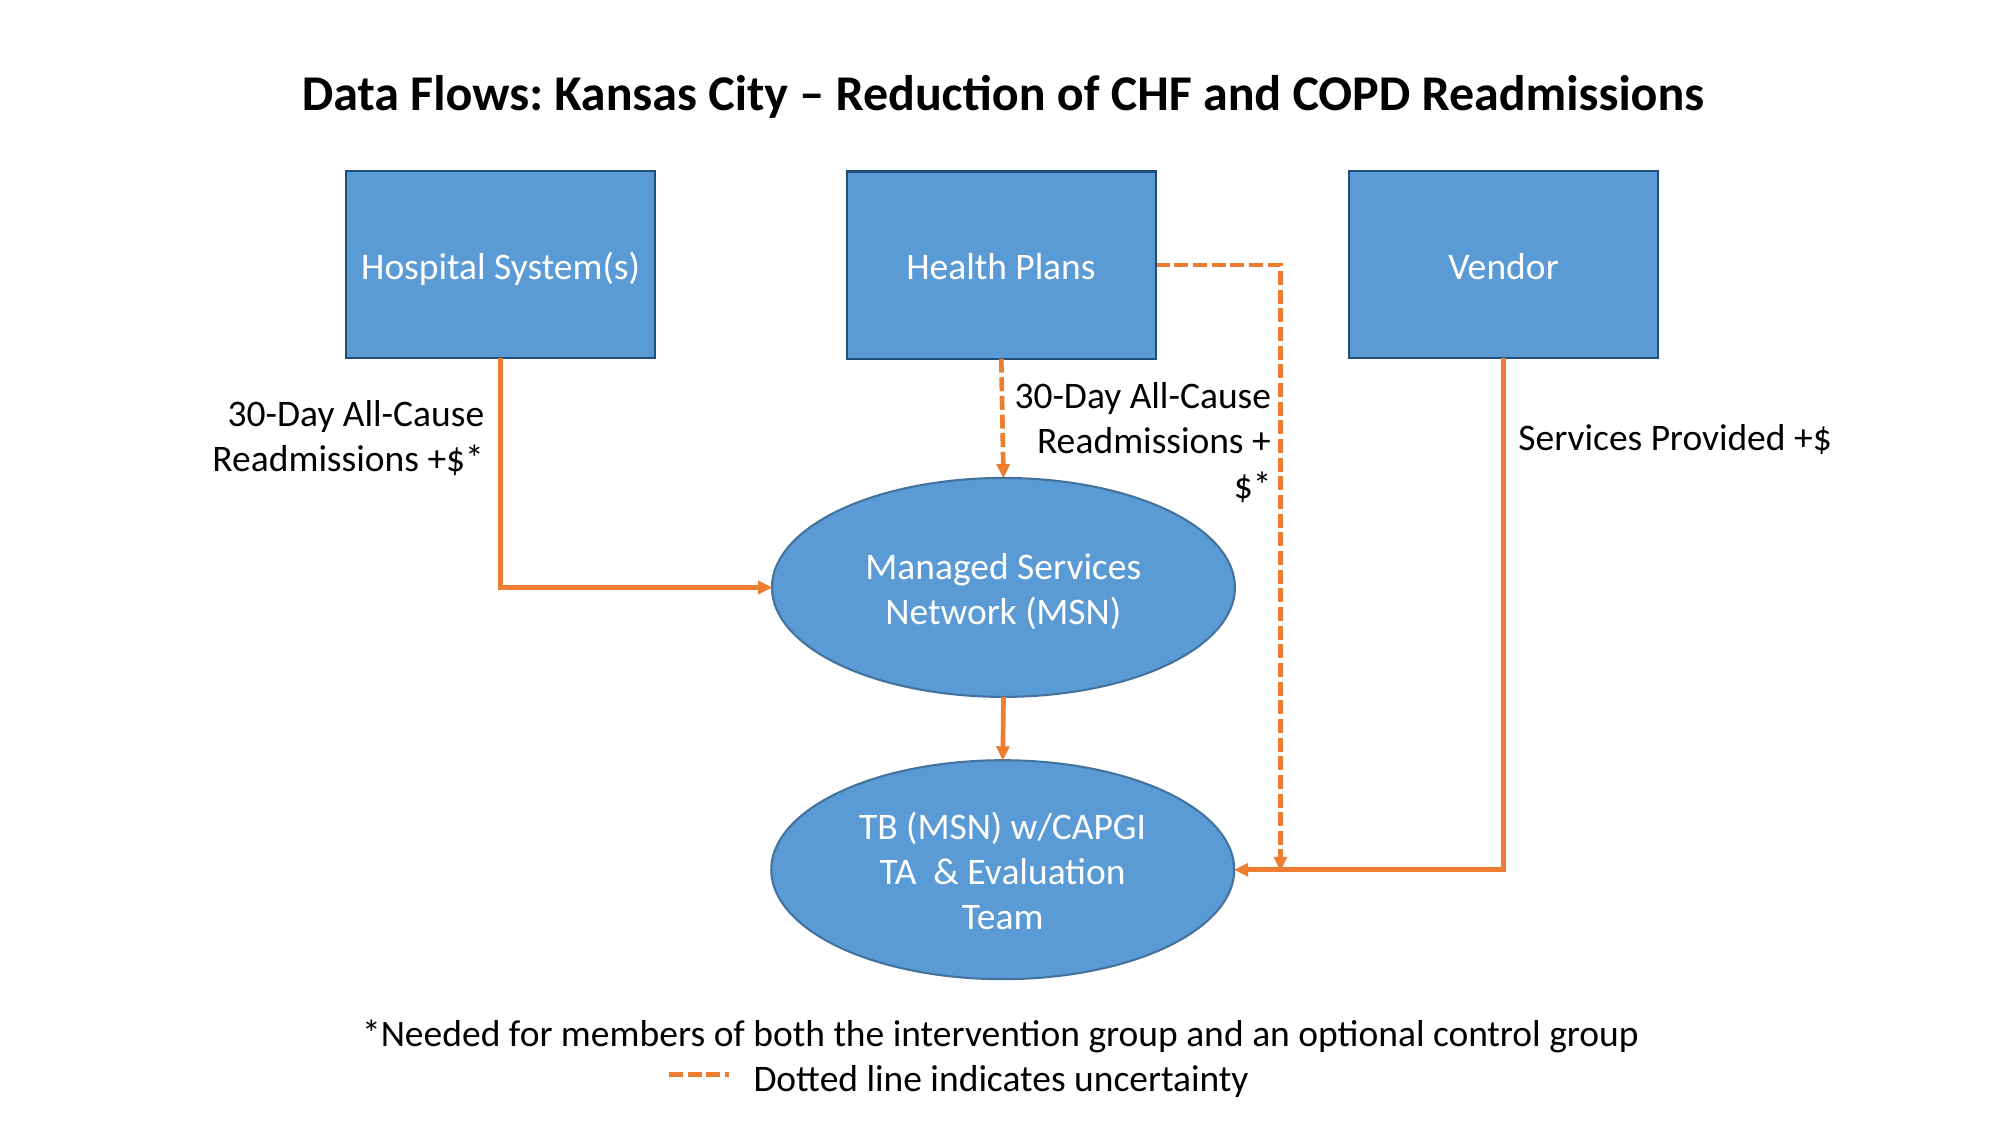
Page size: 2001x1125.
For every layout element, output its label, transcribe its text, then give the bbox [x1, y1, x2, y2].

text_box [343, 1001, 1659, 1108]
text_box Vendor [1348, 170, 1659, 359]
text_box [1155, 264, 1281, 479]
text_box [1155, 749, 1281, 871]
text_box Hospital System(s) [345, 170, 656, 359]
text_box 30-Day All-Cause Readmissions +$* [995, 363, 1155, 514]
text_box Data Flows: Kansas City – Reduction of CHF and COPD Readmissions [274, 52, 1733, 128]
text_box Health Plans [846, 170, 1157, 360]
text_box Managed Services Network (MSN) [770, 476, 1113, 698]
text_box 30-Day All-Cause Readmissions +$* [1281, 363, 1287, 479]
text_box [521, 337, 751, 609]
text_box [1113, 479, 1625, 749]
text_box 30-Day All-Cause Readmissions +$* [116, 381, 498, 487]
text_box Services Provided +$ [1503, 405, 1891, 466]
text_box TB (MSN) w/CAPGI TA & Evaluation Team [770, 759, 1236, 981]
